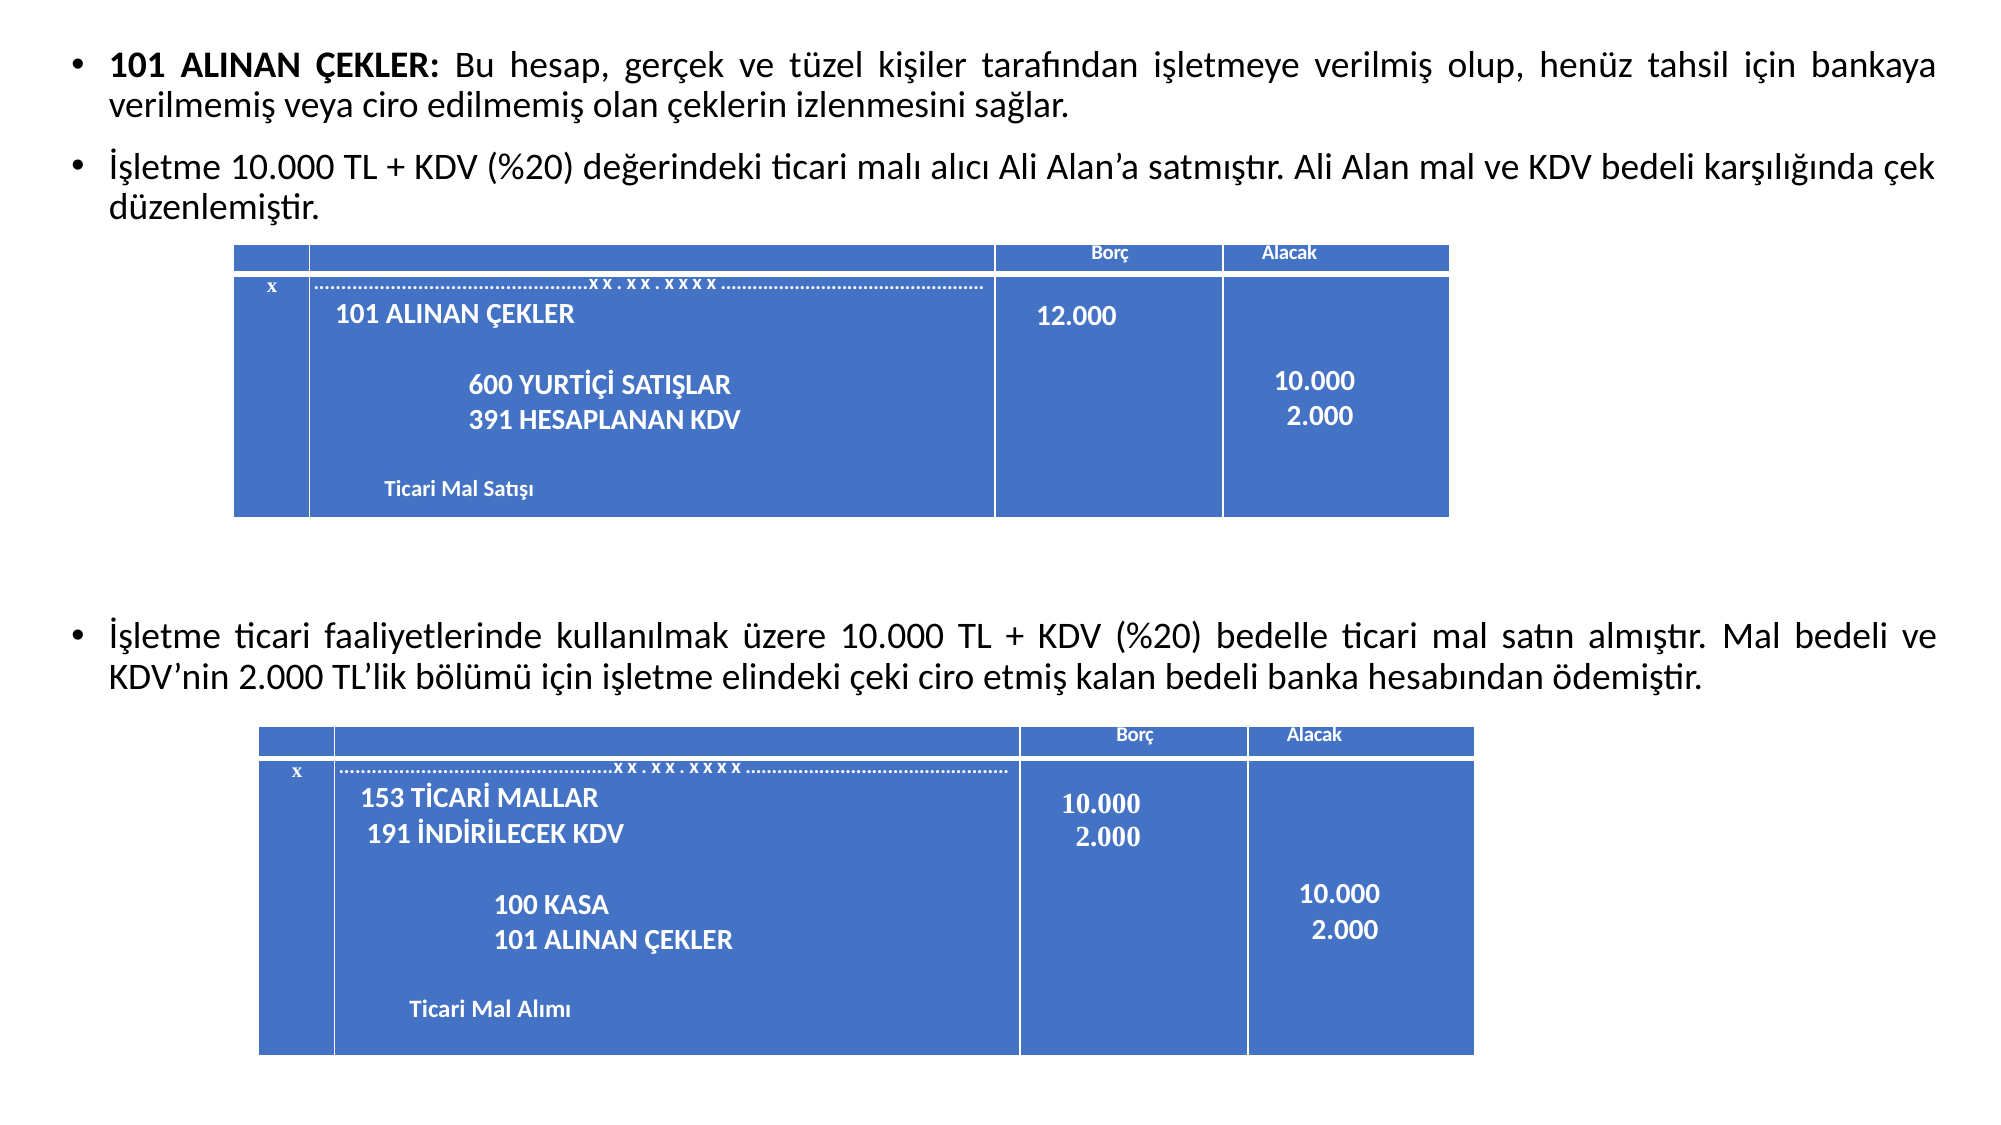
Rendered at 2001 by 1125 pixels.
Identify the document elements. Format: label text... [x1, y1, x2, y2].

table_header [335, 727, 1019, 756]
table_cell x [259, 761, 334, 1055]
table_cell 10.000 2.000 [1224, 277, 1449, 517]
table_header [234, 245, 309, 271]
table_cell 10.000 2.000 [1249, 761, 1474, 1055]
table_cell 10.000 2.000 [1021, 761, 1247, 1055]
table_cell ..................................................xx.xx.xxxx.................................................. 101 ALINAN ÇEKLER 600 YURTİÇİ SATIŞLAR 391 HESAPLANAN KDV Ticari Mal Satışı [310, 277, 994, 517]
table_header Borç [1021, 727, 1247, 756]
table_cell 12.000 [996, 277, 1222, 517]
table_cell ..................................................xx.xx.xxxx.................................................. 153 TİCARİ MALLAR 191 İNDİRİLECEK KDV 100 KASA 101 ALINAN ÇEKLER Ticari Mal Alımı [335, 761, 1019, 1055]
table_header Borç [996, 245, 1222, 271]
table_header [310, 245, 994, 271]
table_header Alacak [1224, 245, 1449, 271]
list 101 ALINAN ÇEKLER: Bu hesap, gerçek ve tüzel kişiler tarafından işletmeye verilmiş olup, henüz tahsil için bankaya verilmemiş veya ciro edilmemiş olan çeklerin izlenmesini sağlar. İşletme 10.000 TL + KDV (%20) değerindeki ticari malı alıcı Ali Alan’a satmıştır. Ali Alan mal ve KDV bedeli karşılığında çek düzenlemiştir. İşletme ticari faaliyetlerinde kullanılmak üzere 10.000 TL + KDV (%20) bedelle ticari mal satın almıştır. Mal bedeli ve KDV’nin 2.000 TL’lik bölümü için işletme elindeki çeki ciro etmiş kalan bedeli banka hesabından ödemiştir. [56, 37, 1953, 1111]
table_header [259, 727, 334, 756]
table_header Alacak [1249, 727, 1474, 756]
table_cell x [234, 277, 309, 517]
